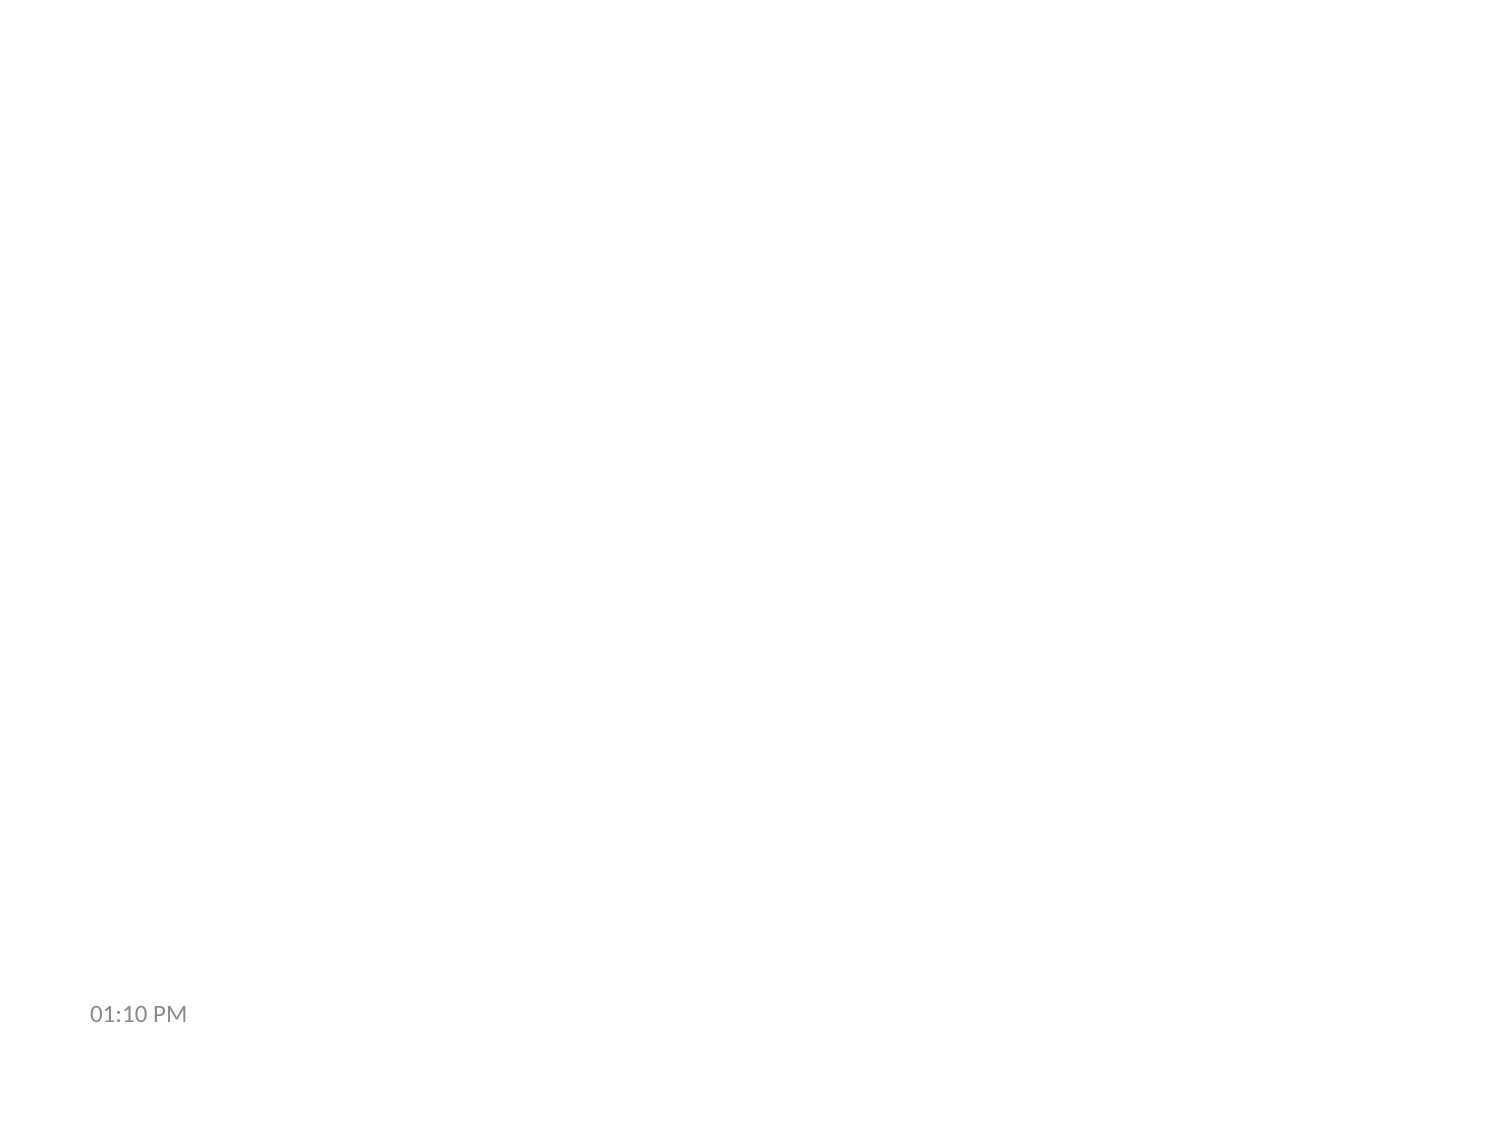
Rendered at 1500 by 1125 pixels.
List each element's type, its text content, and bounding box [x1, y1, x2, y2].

text_box 3:35 PM [75, 982, 425, 1043]
